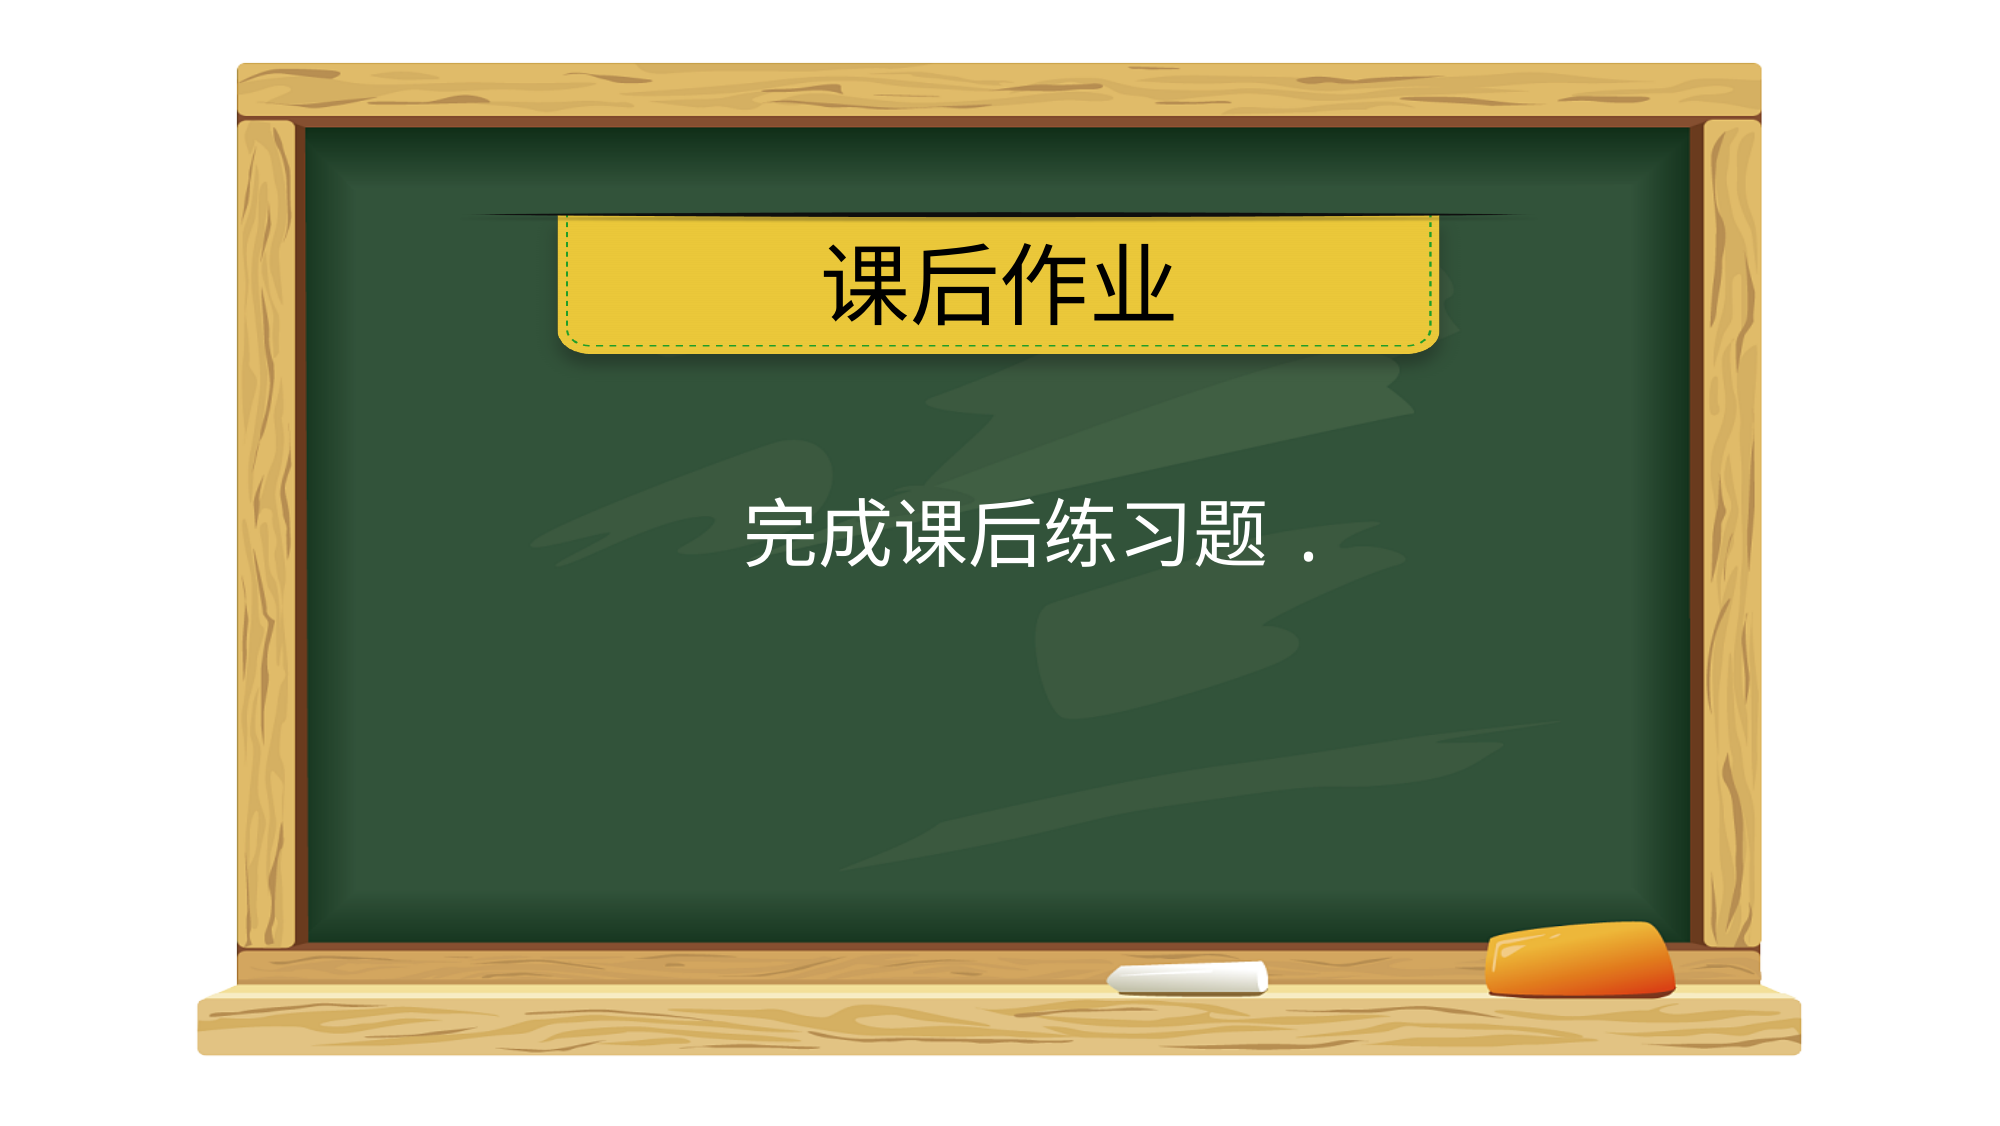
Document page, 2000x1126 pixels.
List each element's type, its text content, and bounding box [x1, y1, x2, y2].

text_box 完成课后练习题. [383, 430, 1693, 586]
picture [123, 53, 1876, 1082]
